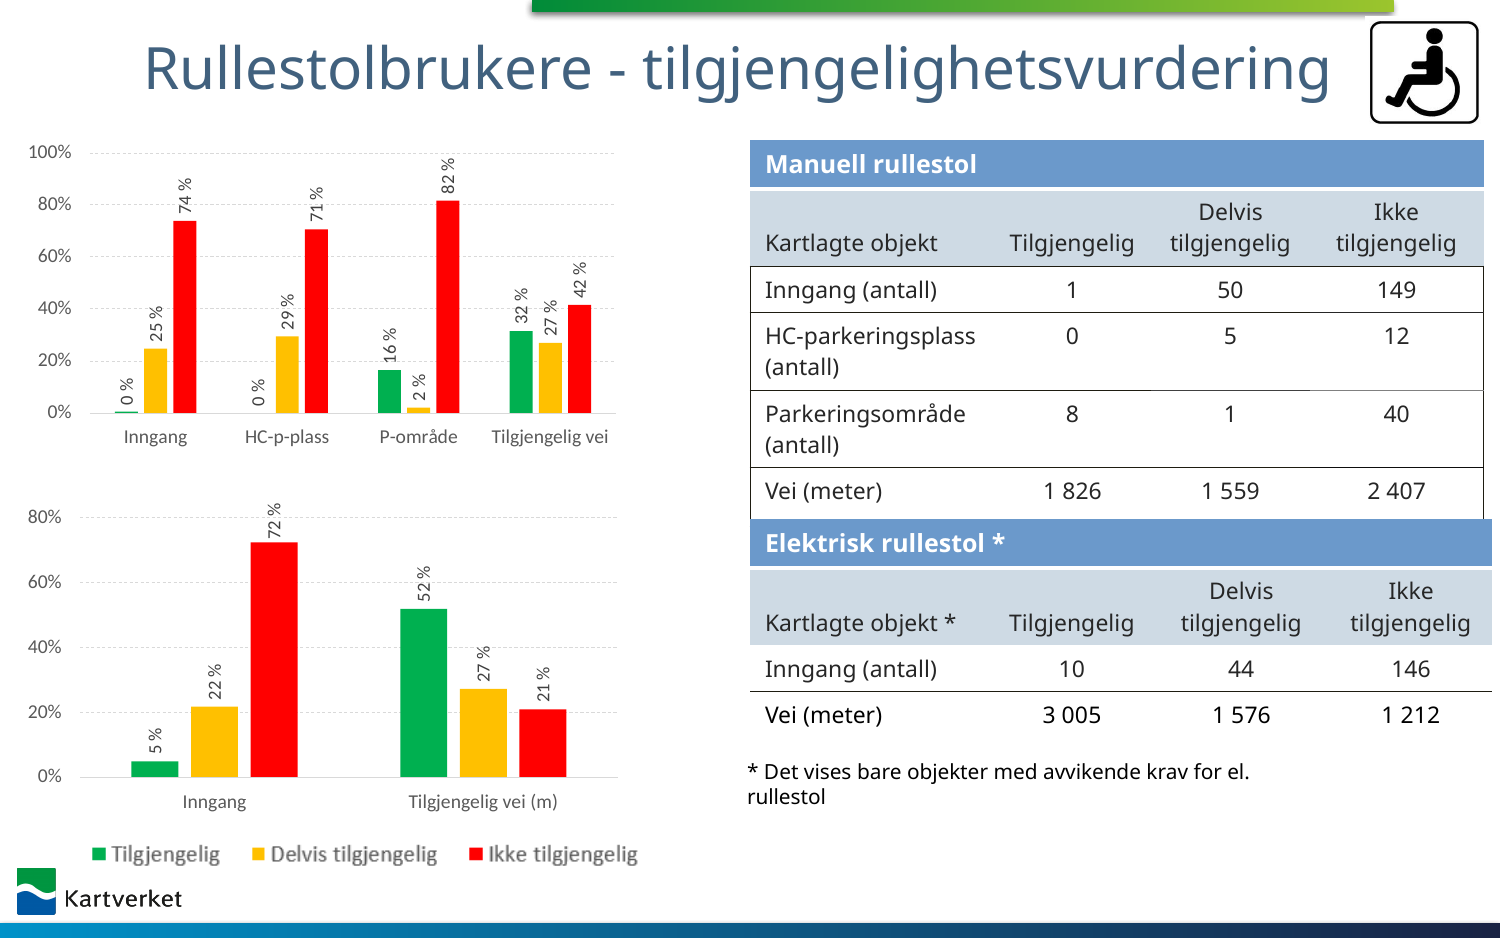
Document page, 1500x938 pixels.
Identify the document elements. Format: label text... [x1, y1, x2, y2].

table_cell Inngang (antall) [750, 645, 991, 691]
table_cell Tilgjengelig [991, 570, 1153, 645]
table_cell 5 [1151, 313, 1310, 390]
table_cell 1 576 [1153, 692, 1330, 738]
table_cell Delvis tilgjengelig [1151, 191, 1310, 266]
table_header Elektrisk rullestol * [750, 519, 1492, 566]
picture [20, 135, 629, 457]
table_cell 146 [1330, 645, 1492, 691]
table_cell 40 [1310, 391, 1483, 467]
table_cell Ikke tilgjengelig [1310, 191, 1484, 266]
table_cell 1 212 [1330, 692, 1492, 738]
picture [20, 499, 630, 822]
table_cell Tilgjengelig [994, 191, 1151, 266]
table_cell Delvis tilgjengelig [1153, 570, 1330, 645]
table_cell 1 826 [994, 468, 1151, 519]
table_cell 12 [1310, 313, 1483, 390]
table_cell 10 [991, 645, 1153, 691]
text_box Rullestolbrukere - tilgjengelighetsvurdering [39, 12, 1348, 109]
table_cell 50 [1151, 267, 1310, 312]
picture [1365, 16, 1484, 129]
table_cell 0 [994, 313, 1151, 390]
table_cell 1 [1151, 391, 1310, 467]
table_cell 3 005 [991, 692, 1153, 738]
table_header Manuell rullestol [750, 140, 1484, 187]
table_cell Ikke tilgjengelig [1330, 570, 1492, 645]
text_box * Det vises bare objekter med avvikende krav for el. rullestol [732, 751, 1317, 816]
table_cell 1 [994, 267, 1151, 312]
picture [86, 838, 643, 870]
table_cell Inngang (antall) [751, 267, 994, 312]
table_cell Vei (meter) [751, 468, 994, 519]
table_cell Vei (meter) [750, 692, 991, 738]
table_cell 1 559 [1151, 468, 1310, 519]
table_cell 2 407 [1310, 468, 1483, 519]
table_cell 8 [994, 391, 1151, 467]
table_cell Parkeringsområde (antall) [751, 391, 994, 467]
table_cell 44 [1153, 645, 1330, 691]
table_cell HC-parkeringsplass (antall) [751, 313, 994, 390]
table_cell Kartlagte objekt [750, 191, 994, 266]
table_cell Kartlagte objekt * [750, 570, 991, 645]
table_cell 149 [1310, 267, 1483, 312]
